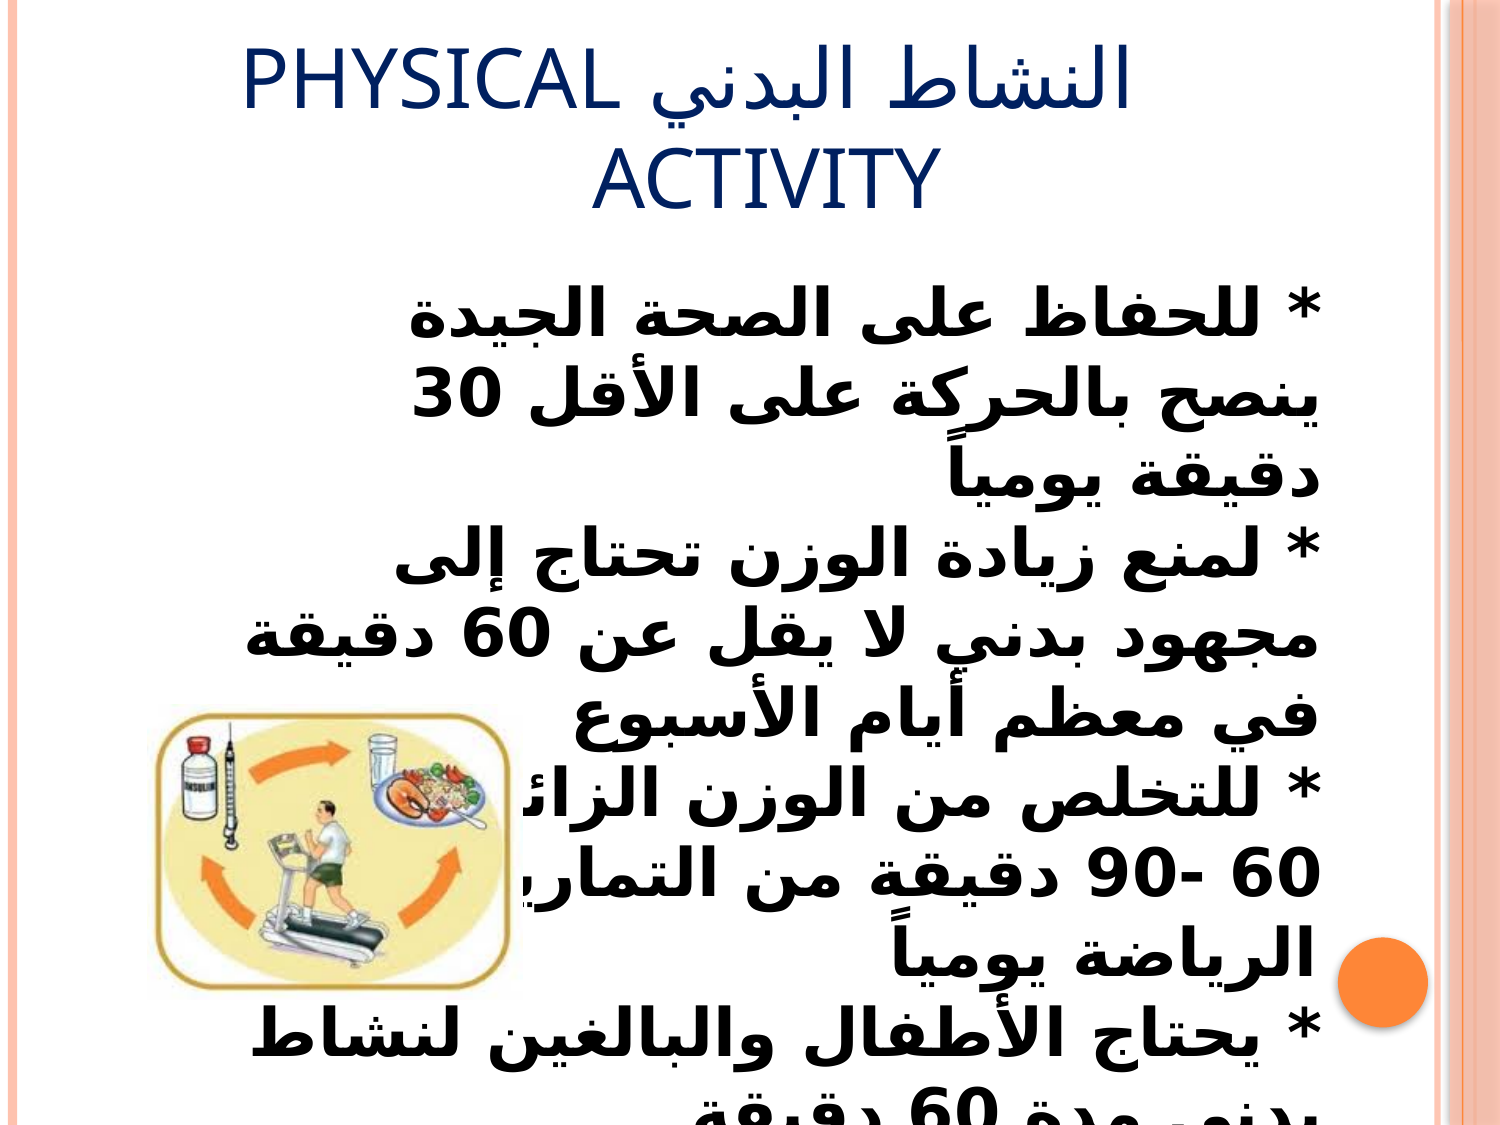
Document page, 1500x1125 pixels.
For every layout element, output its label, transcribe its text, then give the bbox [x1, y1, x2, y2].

text_box * للحفاظ على الصحة الجيدة ينصح بالحركة على الأقل 30 دقيقة يومياً * لمنع زيادة الوزن تحتاج إلى مجهود بدني لا يقل عن 60 دقيقة في معظم أيام الأسبوع * للتخلص من الوزن الزائد تحتاج 60 -90 دقيقة من التمارين أو الرياضة يومياً * يحتاج الأطفال والبالغين لنشاط بدني مدة 60 دقيقة * لا يشترط أن يكون المجهود البدني عنيفاً [212, 262, 1338, 1125]
picture [146, 703, 523, 1001]
title النشاط البدني Physical Activity [75, 45, 1300, 233]
